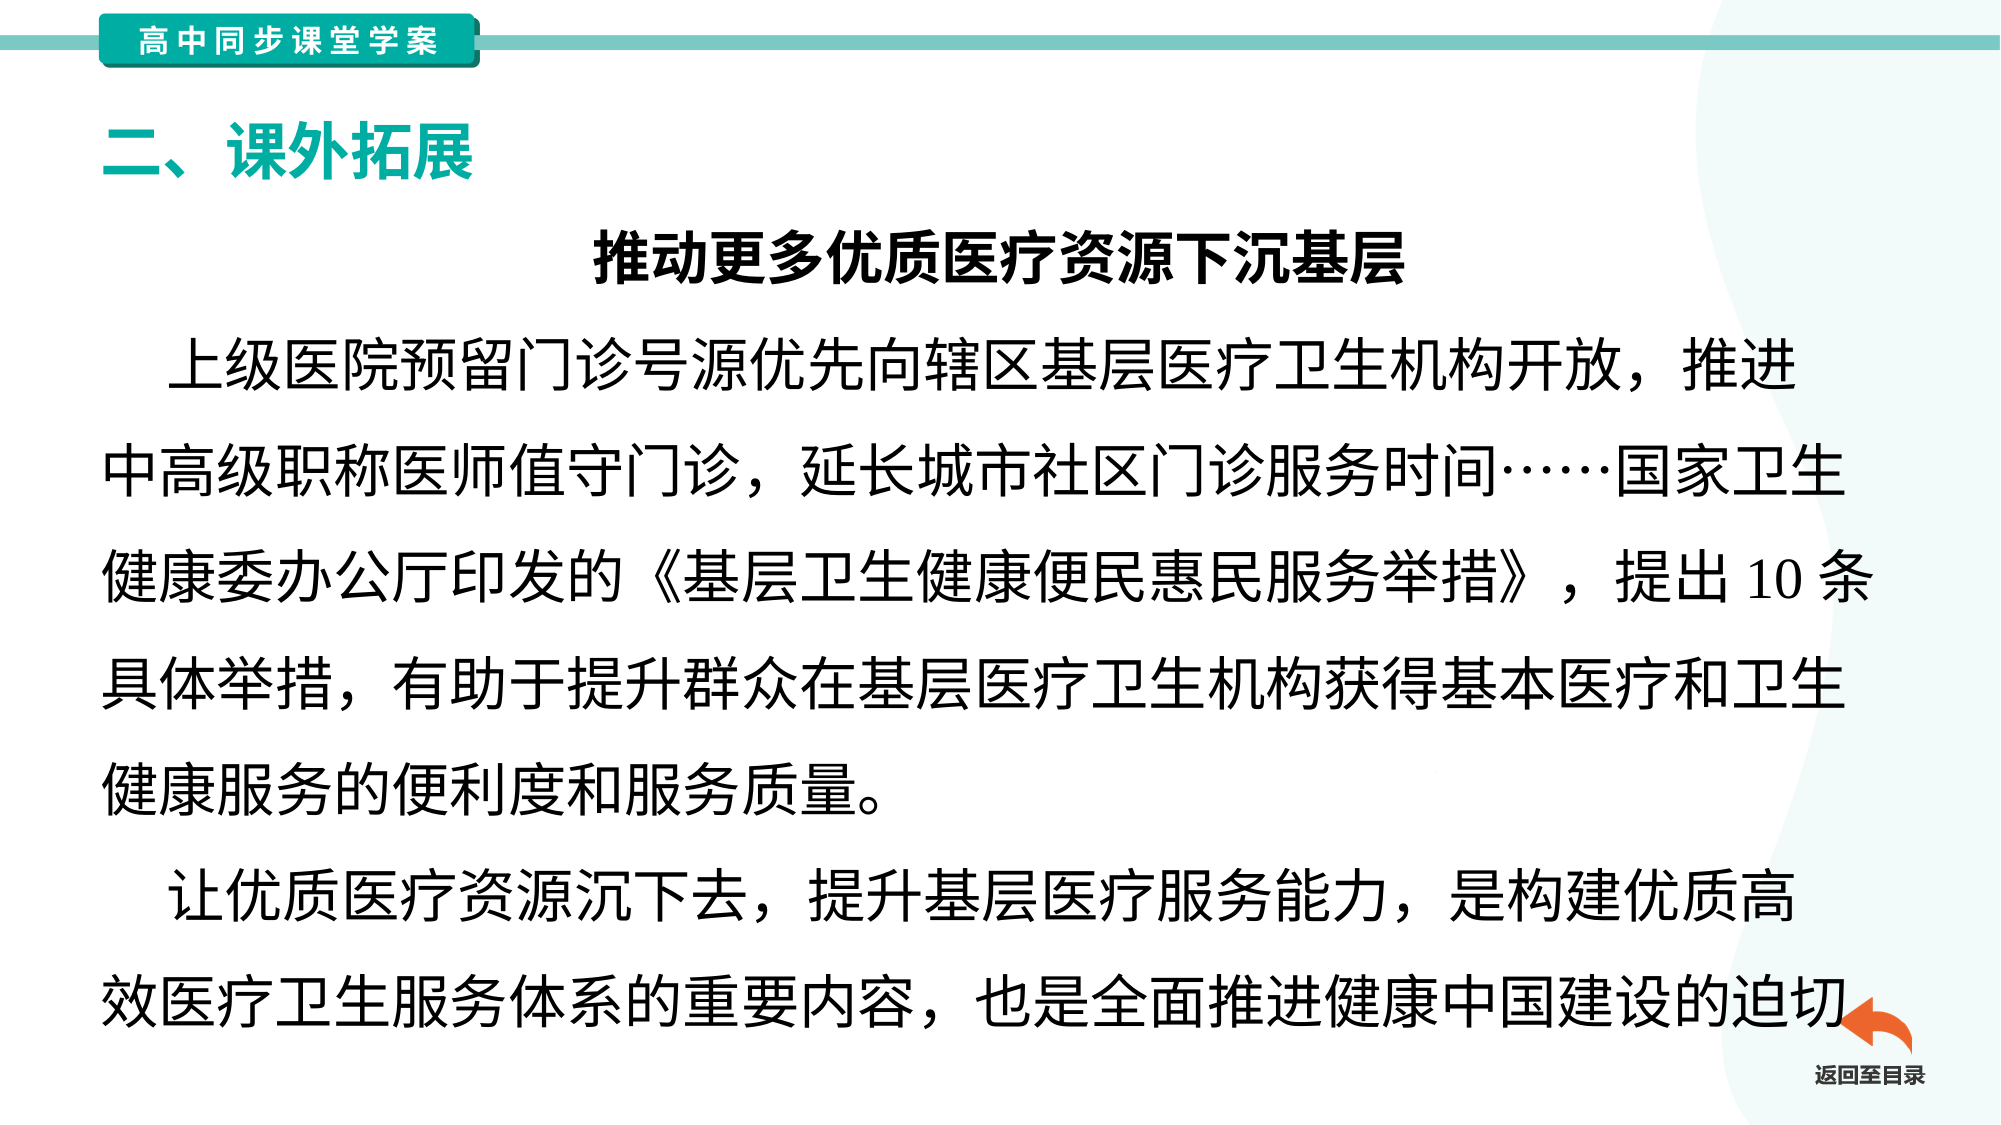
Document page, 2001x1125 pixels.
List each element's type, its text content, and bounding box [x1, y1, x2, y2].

text_box 推动更多优质医疗资源下沉基层 上级医院预留门诊号源优先向辖区基层医疗卫生机构开放，推进 中高级职称医师值守门诊，延长城市社区门诊服务时间……国家卫生 健康委办公厅印发的《基层卫生健康便民惠民服务举措》，提出10条 具体举措，有助于提升群众在基层医疗卫生机构获得基本医疗和卫生 健康服务的便利度和服务质量。 让优质医疗资源沉下去，提升基层医疗服务能力，是构建优质高 效医疗卫生服务体系的重要内容，也是全面推进健康中国建设的迫切 [100, 185, 1899, 1036]
picture [0, 0, 2000, 1125]
text_box 二、课外拓展 [100, 76, 1899, 185]
